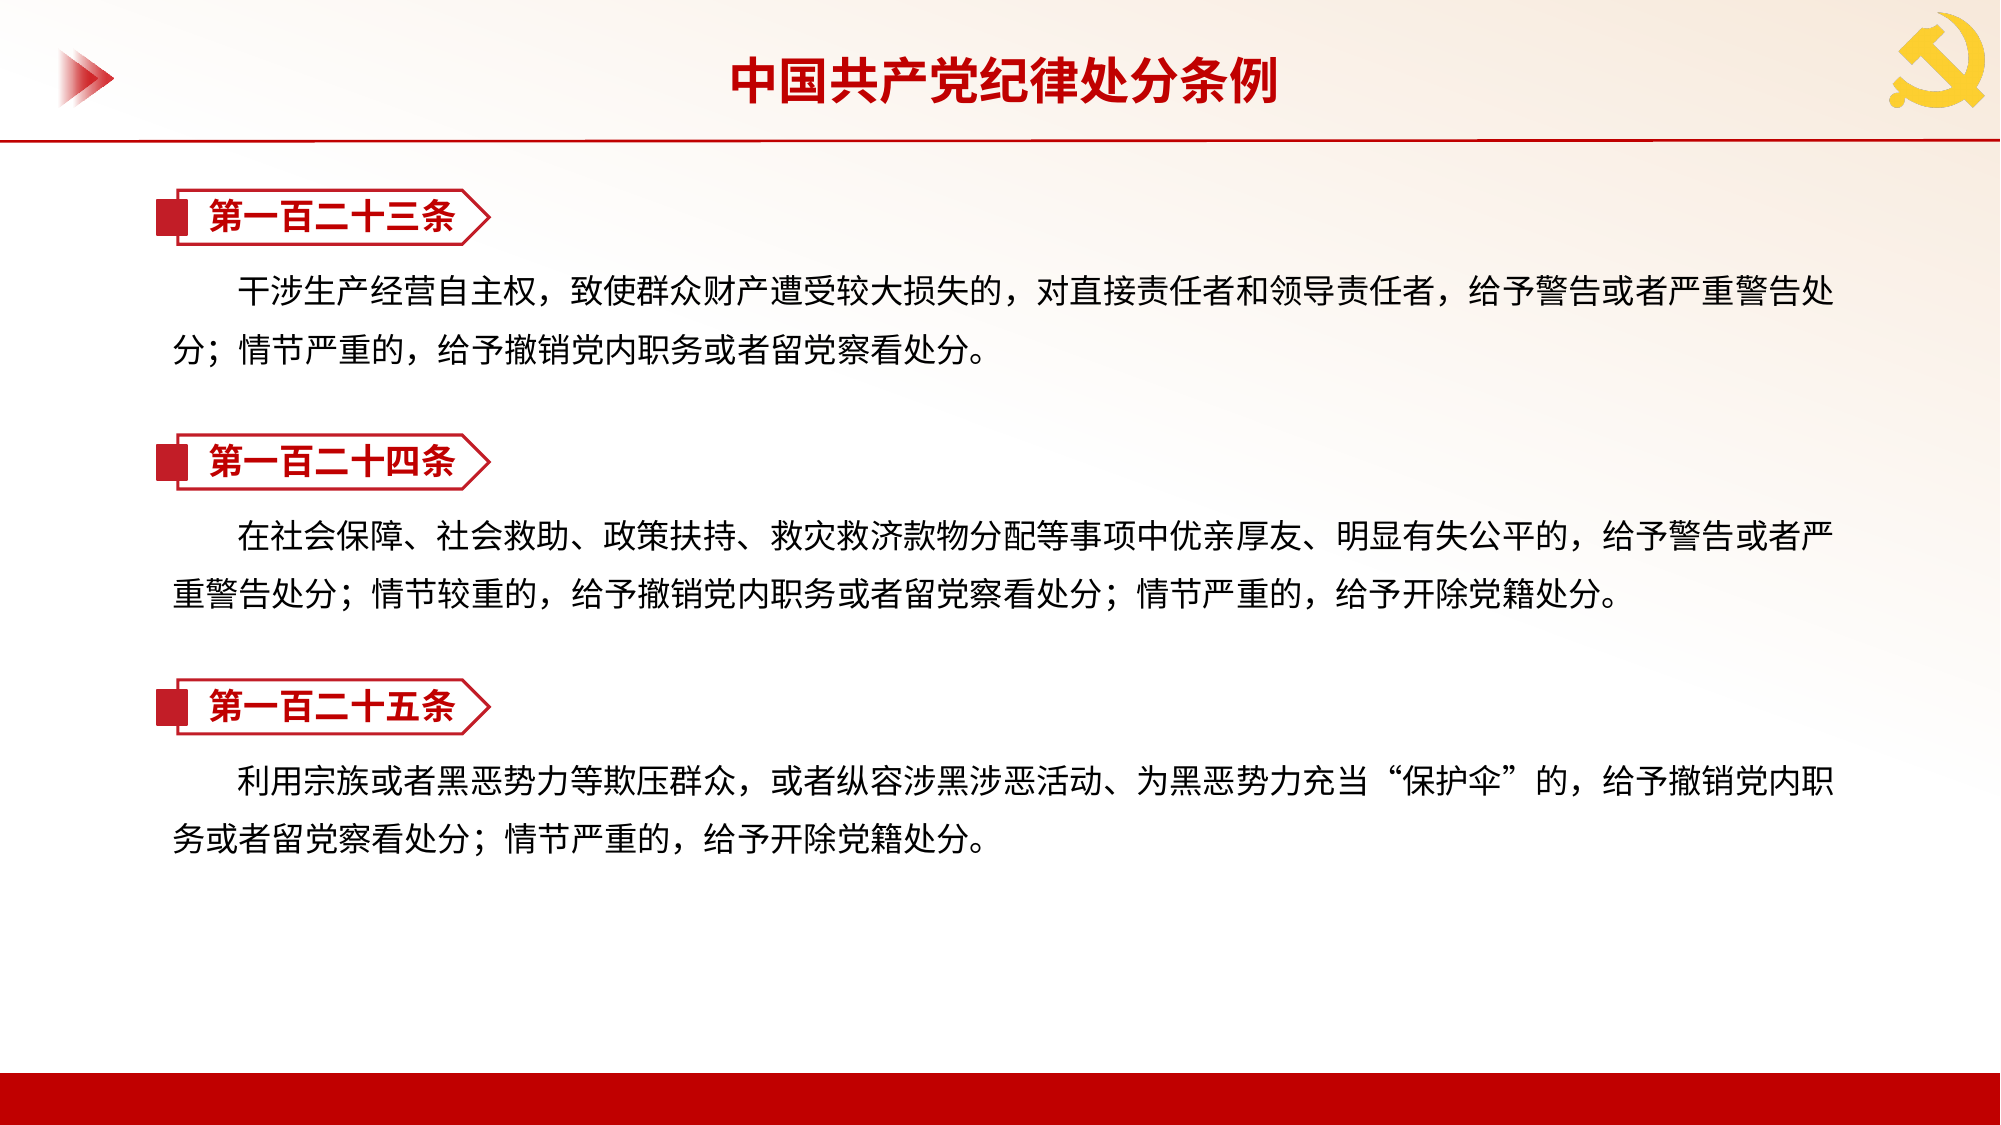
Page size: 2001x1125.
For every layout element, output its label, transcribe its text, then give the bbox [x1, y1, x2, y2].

text_box 干涉生产经营自主权，致使群众财产遭受较大损失的，对直接责任者和领导责任者，给予警告或者严重警告处分；情节严重的，给予撤销党内职务或者留党察看处分。 [157, 244, 1850, 326]
picture [1889, 12, 1985, 108]
text_box 中国共产党纪律处分条例 [303, 29, 1705, 117]
text_box [0, 1072, 2000, 1125]
text_box 在社会保障、社会救助、政策扶持、救灾救济款物分配等事项中优亲厚友、明显有失公平的，给予警告或者严重警告处分；情节较重的，给予撤销党内职务或者留党察看处分；情节严重的，给予开除党籍处分。 [157, 489, 1850, 571]
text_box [156, 676, 490, 735]
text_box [156, 187, 490, 245]
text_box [156, 431, 490, 490]
text_box 利用宗族或者黑恶势力等欺压群众，或者纵容涉黑涉恶活动、为黑恶势力充当“保护伞”的，给予撤销党内职务或者留党察看处分；情节严重的，给予开除党籍处分。 [157, 734, 1850, 816]
